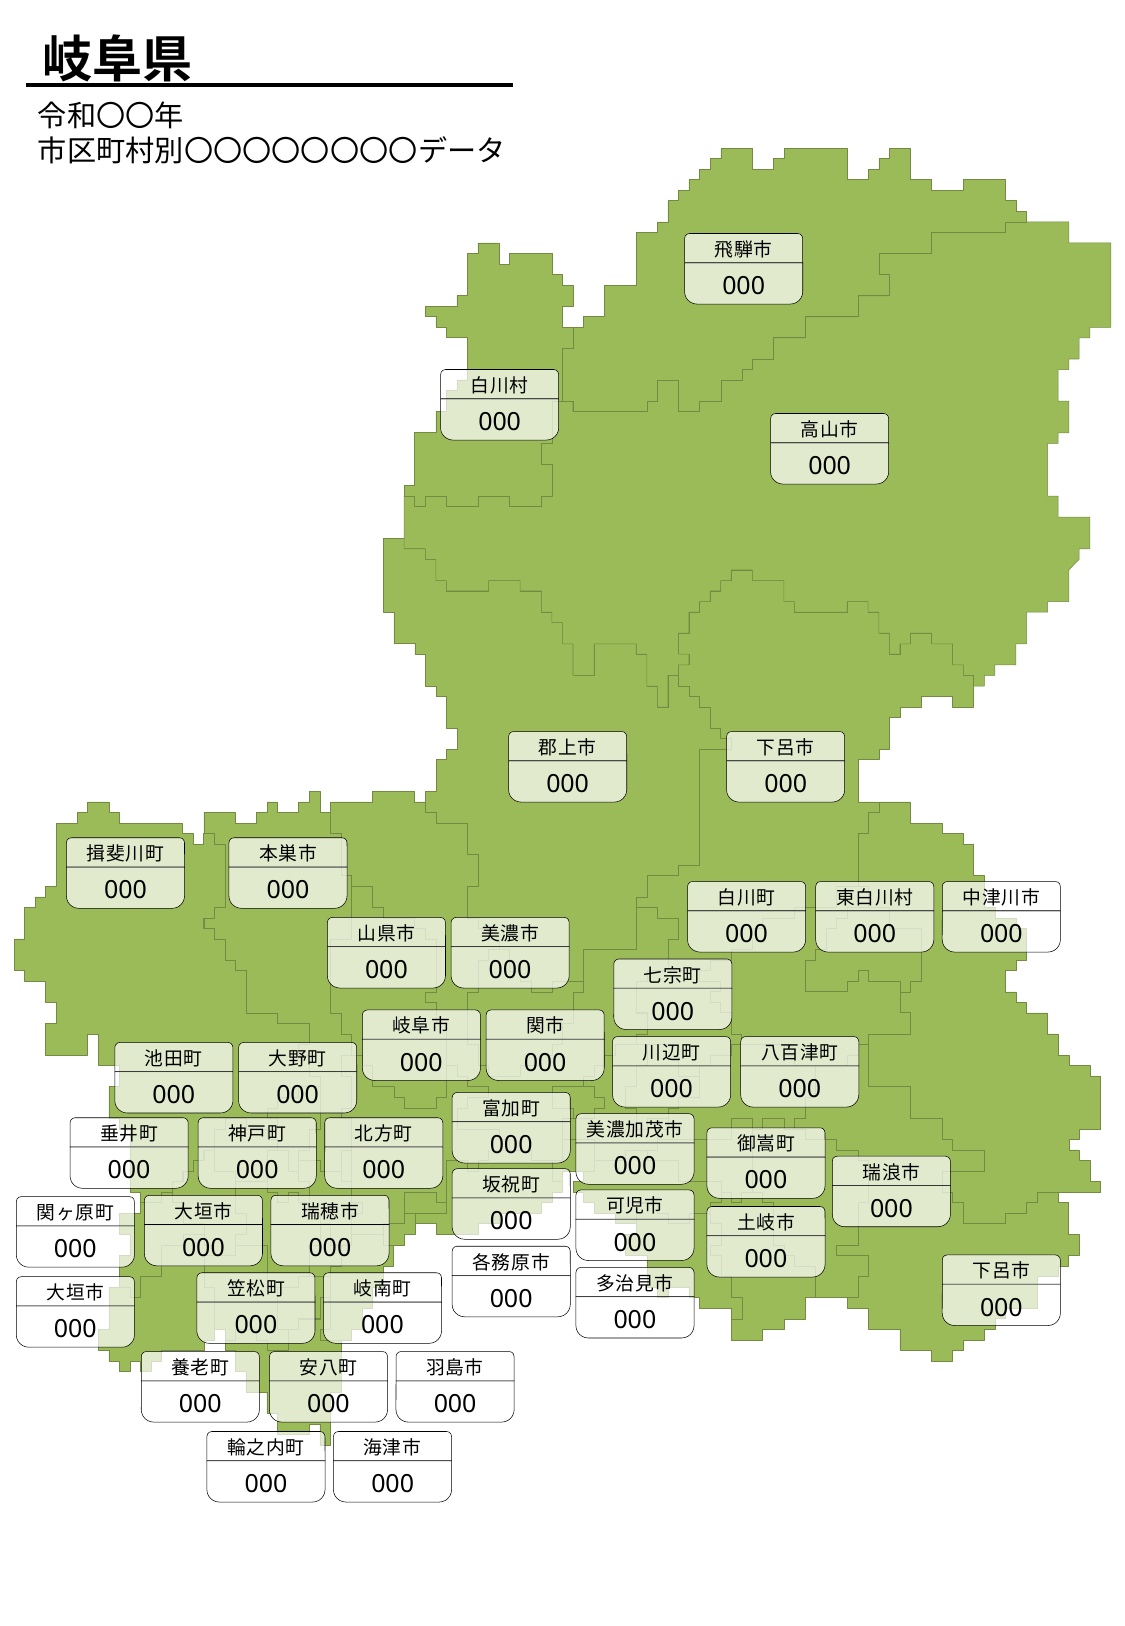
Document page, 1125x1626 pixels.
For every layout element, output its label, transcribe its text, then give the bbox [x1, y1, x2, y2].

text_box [323, 1272, 442, 1344]
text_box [684, 233, 803, 305]
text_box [450, 917, 570, 989]
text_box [395, 1351, 515, 1423]
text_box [451, 1246, 571, 1318]
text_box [269, 1351, 388, 1423]
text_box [687, 881, 806, 953]
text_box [197, 1117, 317, 1189]
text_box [706, 1127, 826, 1199]
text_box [270, 1195, 390, 1267]
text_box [575, 1113, 695, 1185]
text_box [114, 1042, 234, 1114]
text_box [440, 369, 559, 441]
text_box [228, 837, 348, 909]
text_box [575, 1189, 695, 1261]
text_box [706, 1206, 826, 1278]
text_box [238, 1042, 357, 1114]
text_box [485, 1009, 605, 1081]
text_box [451, 1092, 571, 1164]
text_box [612, 1036, 731, 1108]
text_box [815, 881, 935, 953]
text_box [451, 1168, 571, 1240]
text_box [942, 881, 1061, 953]
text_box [16, 1276, 135, 1348]
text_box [770, 413, 889, 485]
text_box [16, 1196, 135, 1268]
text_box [206, 1431, 326, 1503]
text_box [69, 1117, 189, 1189]
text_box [575, 1267, 695, 1339]
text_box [726, 731, 845, 803]
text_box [942, 1254, 1061, 1326]
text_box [508, 731, 627, 803]
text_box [613, 958, 733, 1030]
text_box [66, 837, 185, 909]
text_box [324, 1117, 444, 1189]
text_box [13, 147, 1112, 1446]
text_box 令和〇〇年 市区町村別〇〇〇〇〇〇〇〇データ [23, 89, 521, 146]
text_box 岐阜県 [28, 20, 208, 83]
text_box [144, 1195, 263, 1267]
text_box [832, 1155, 951, 1228]
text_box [362, 1009, 481, 1081]
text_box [196, 1272, 316, 1344]
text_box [327, 917, 446, 989]
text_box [333, 1431, 452, 1503]
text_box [740, 1036, 860, 1108]
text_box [141, 1351, 260, 1423]
